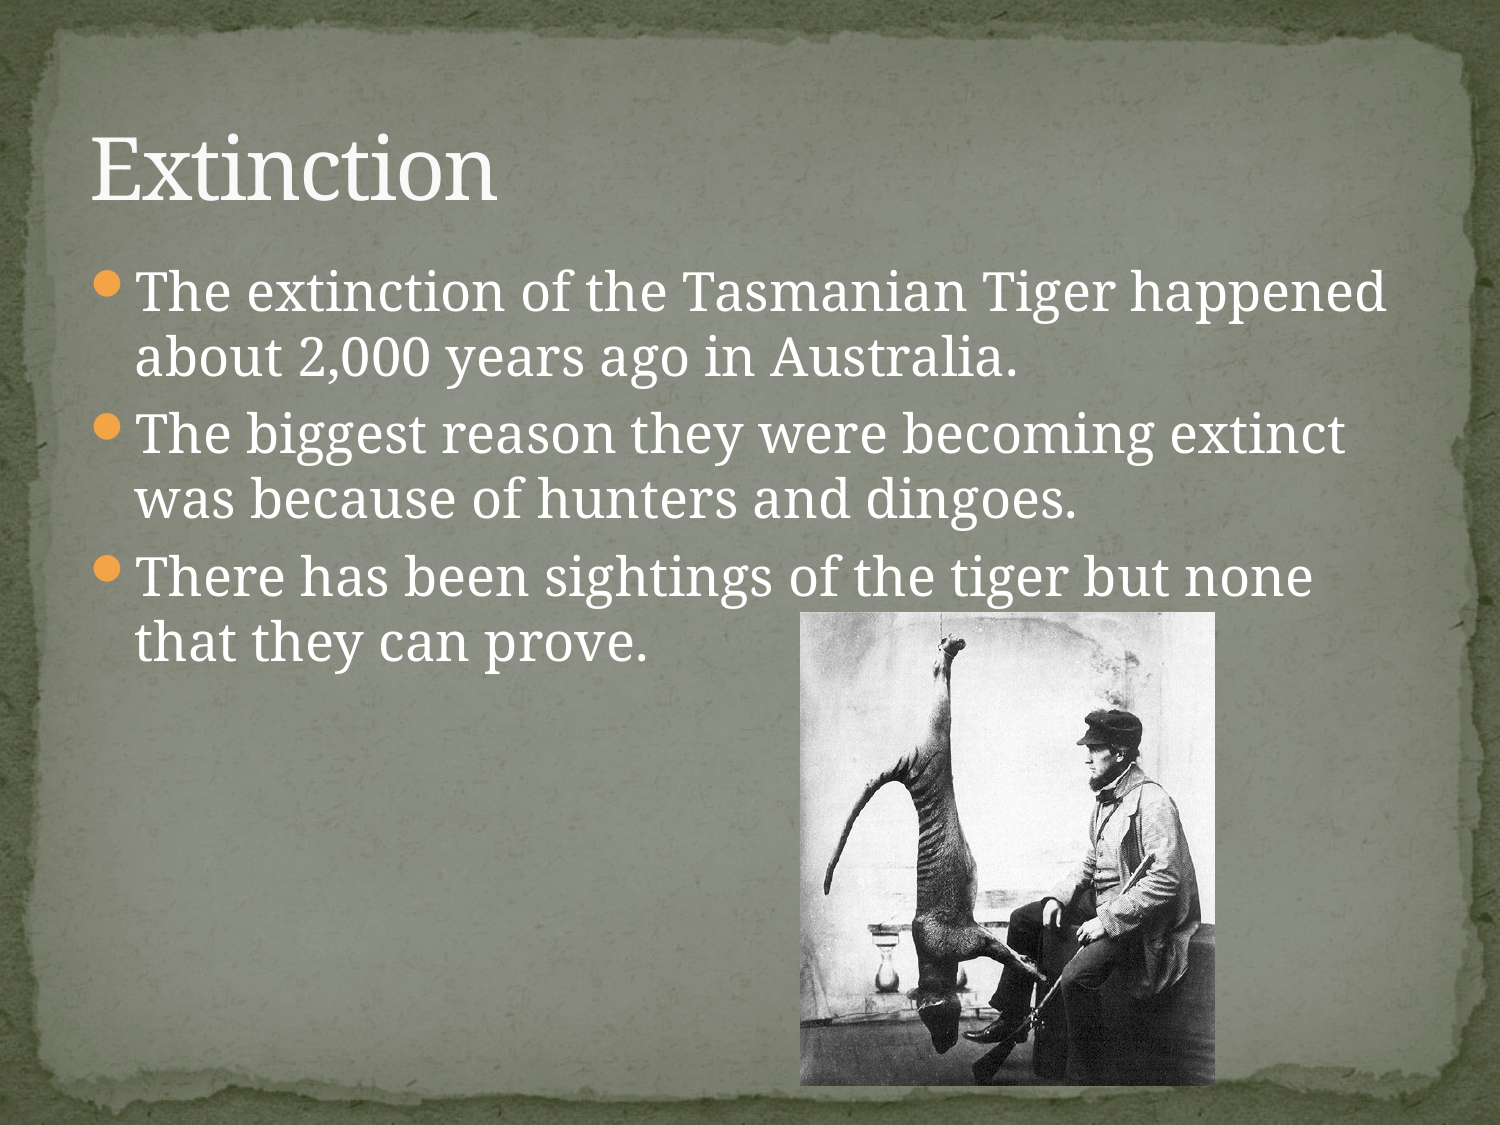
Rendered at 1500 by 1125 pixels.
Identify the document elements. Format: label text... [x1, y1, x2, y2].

title Extinction [74, 24, 1425, 225]
list The extinction of the Tasmanian Tiger happened about 2,000 years ago in Australia. The biggest reason they were becoming extinct was because of hunters and dingoes. There has been sightings of the tiger but none that they can prove. [75, 249, 1425, 1000]
picture [800, 612, 1215, 1086]
